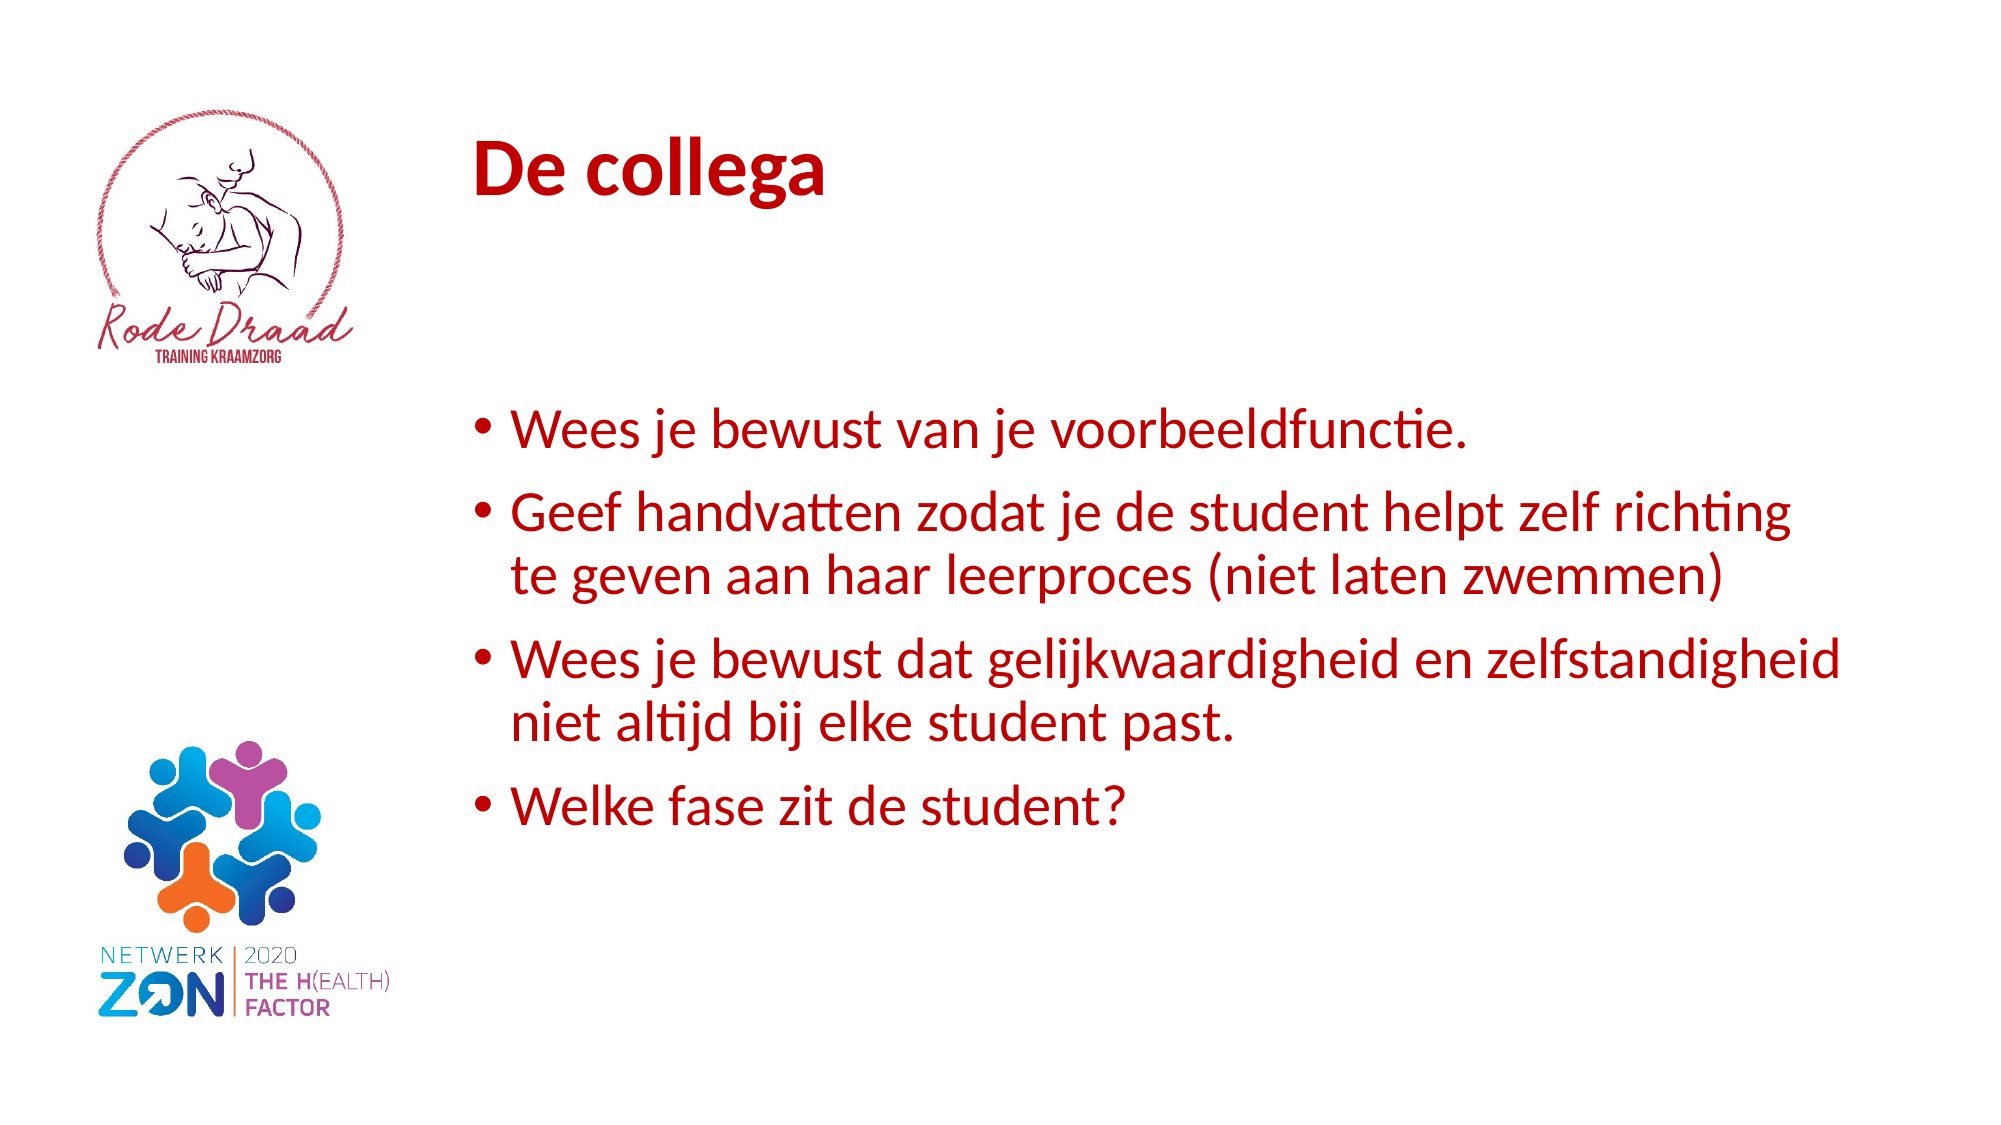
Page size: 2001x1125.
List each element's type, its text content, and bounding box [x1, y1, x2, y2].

list Wees je bewust van je voorbeeldfunctie. Geef handvatten zodat je de student helpt zelf richting te geven aan haar leerproces (niet laten zwemmen) Wees je bewust dat gelijkwaardigheid en zelfstandigheid niet altijd bij elke student past. Welke fase zit de student? [457, 299, 1863, 1014]
picture [44, 697, 414, 1067]
picture [0, 75, 458, 415]
title De collega [457, 59, 1863, 278]
